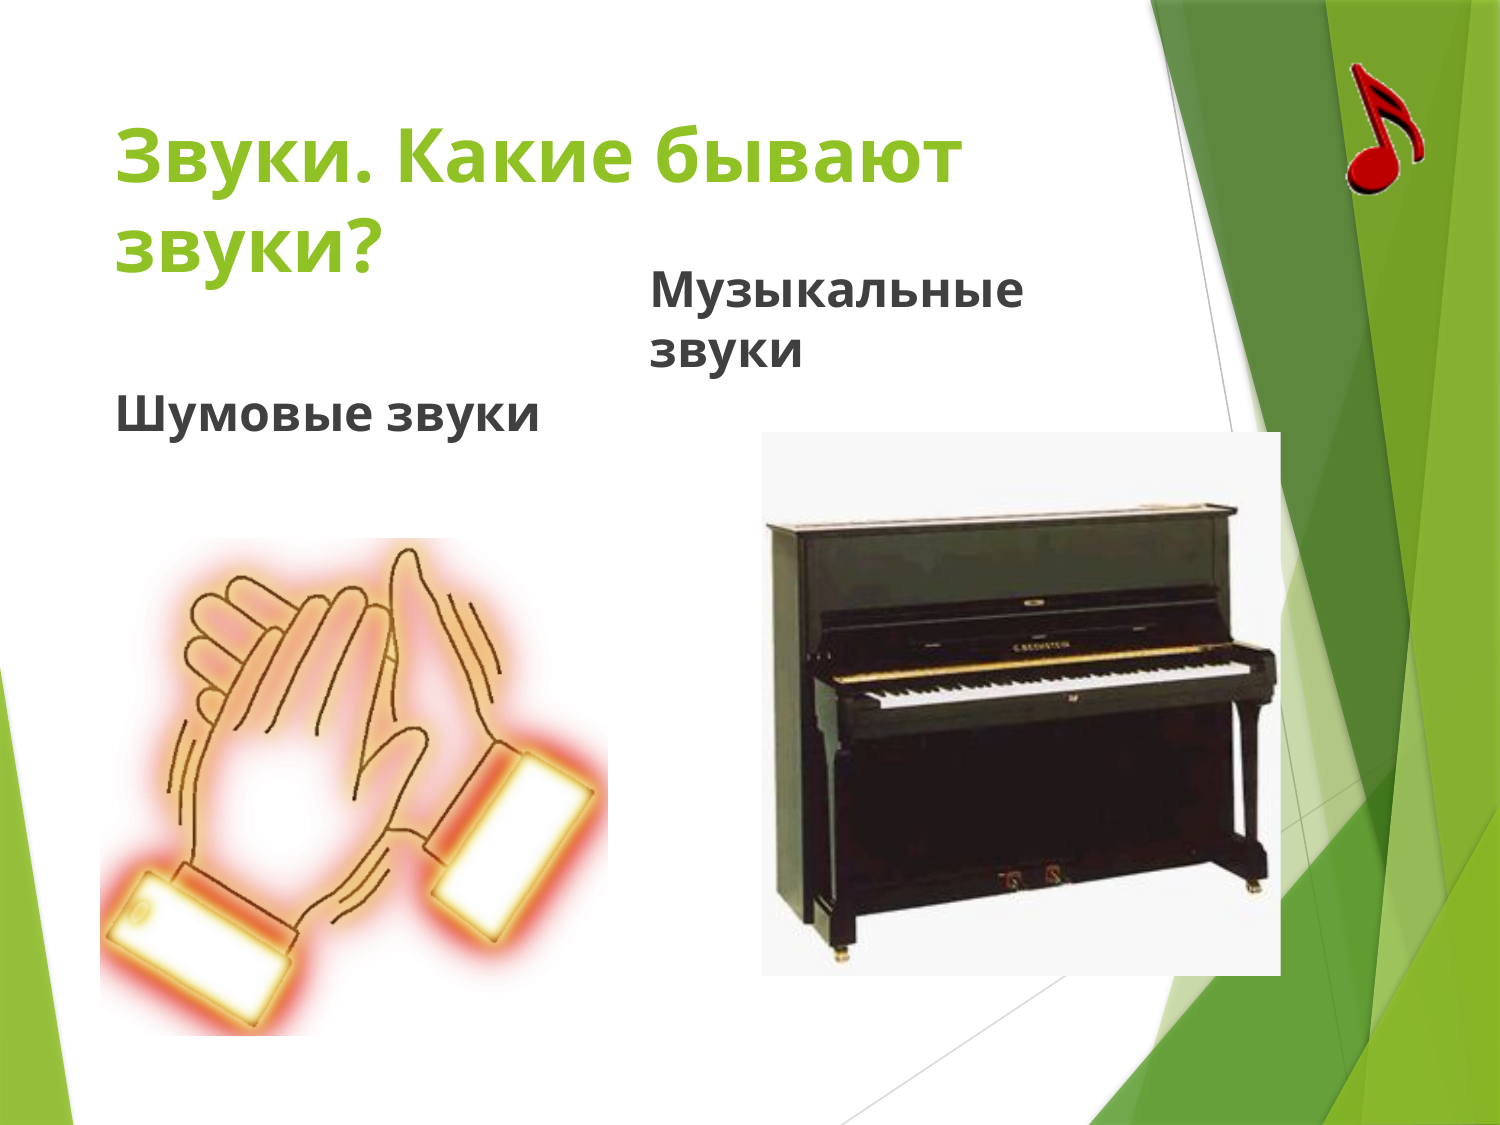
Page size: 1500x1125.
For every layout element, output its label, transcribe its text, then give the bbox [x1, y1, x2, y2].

list Шумовые звуки [99, 354, 607, 449]
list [99, 538, 608, 1037]
title Звуки. Какие бывают звуки? [99, 99, 1247, 317]
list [761, 432, 1282, 977]
picture [1328, 53, 1454, 209]
list Музыкальные звуки [634, 231, 1199, 386]
